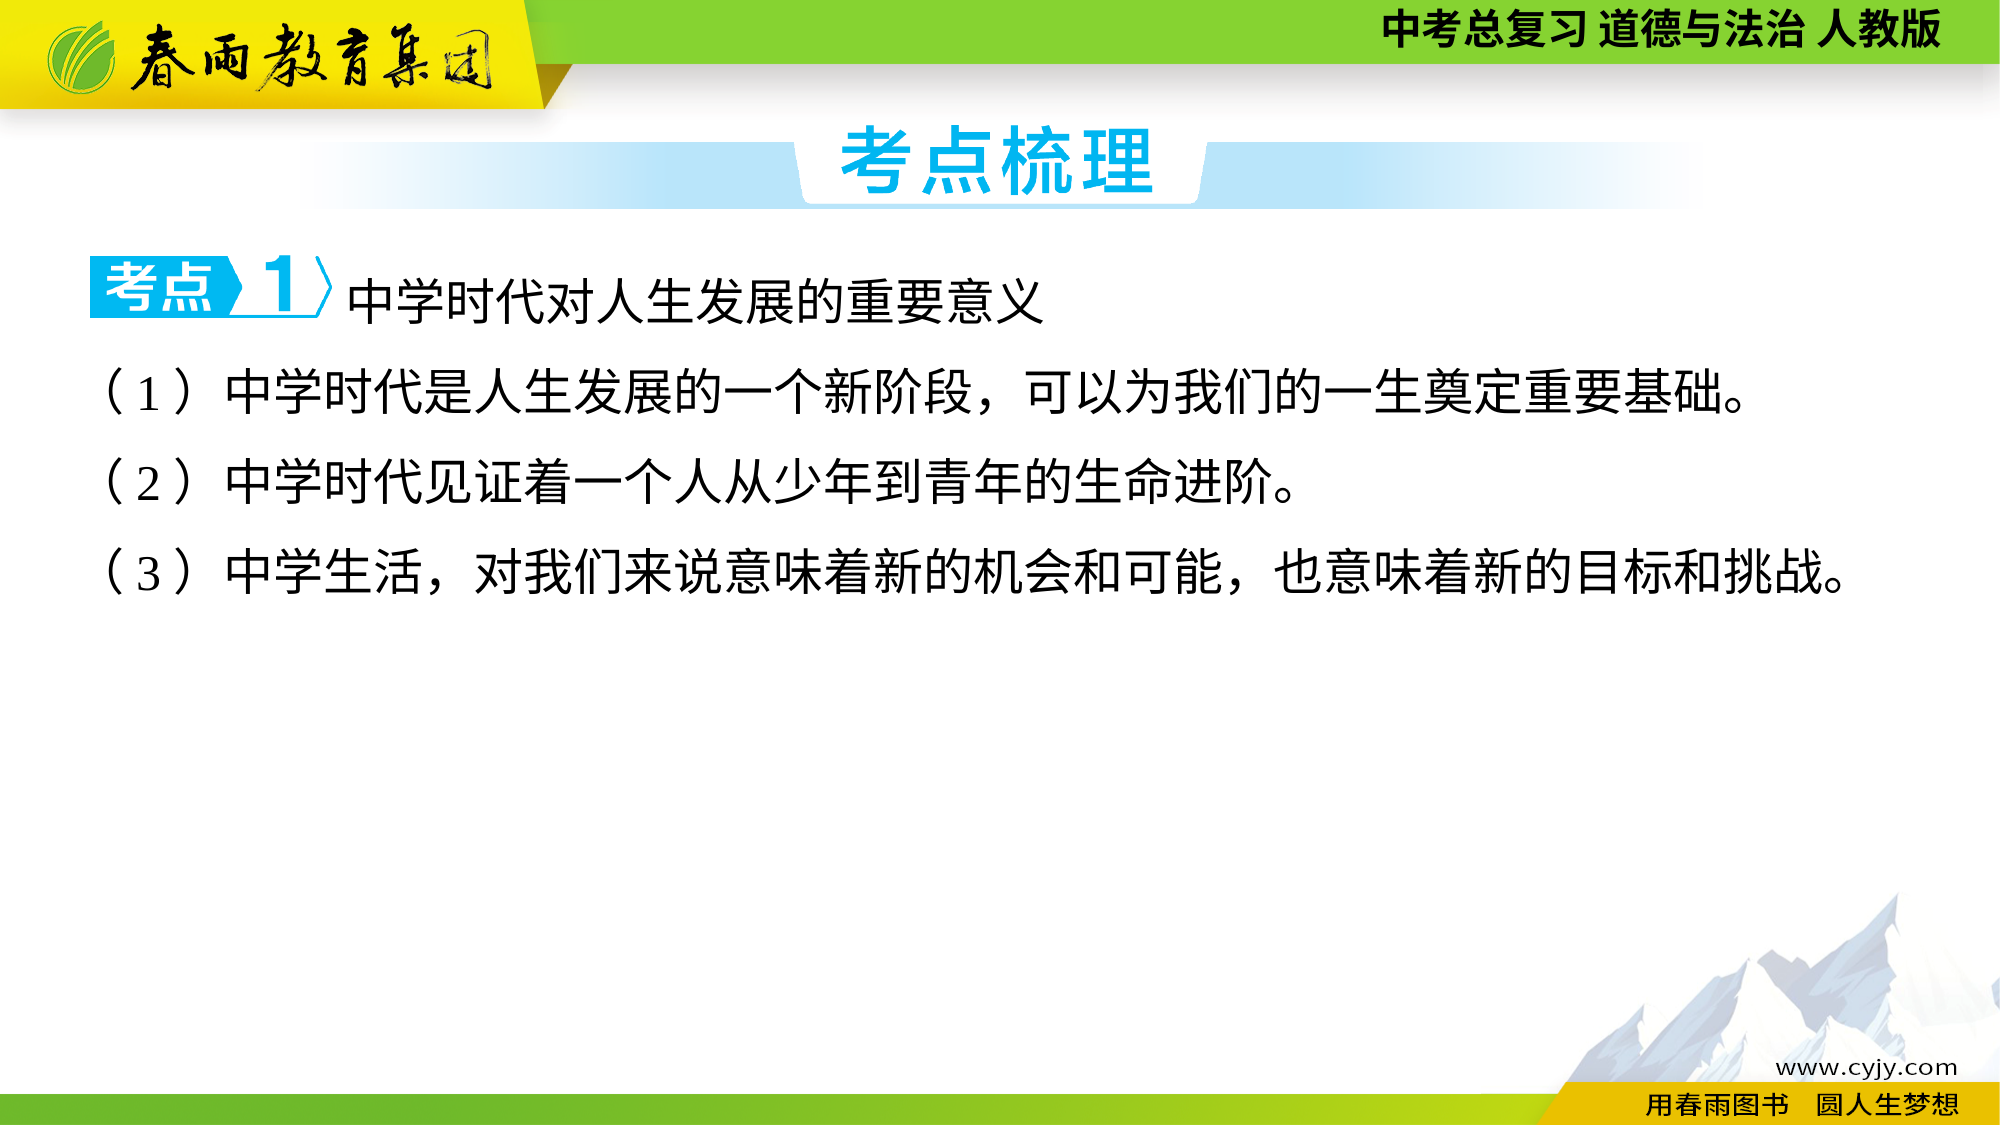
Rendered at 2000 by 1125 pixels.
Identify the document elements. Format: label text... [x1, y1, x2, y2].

list 中学时代对人生发展的重要意义 （1）中学时代是人生发展的一个新阶段，可以为我们的一生奠定重要基础。 （2）中学时代见证着一个人从少年到青年的生命进阶。 （3）中学生活，对我们来说意味着新的机会和可能，也意味着新的目标和挑战。 [59, 233, 1944, 601]
picture [0, 0, 2000, 1125]
